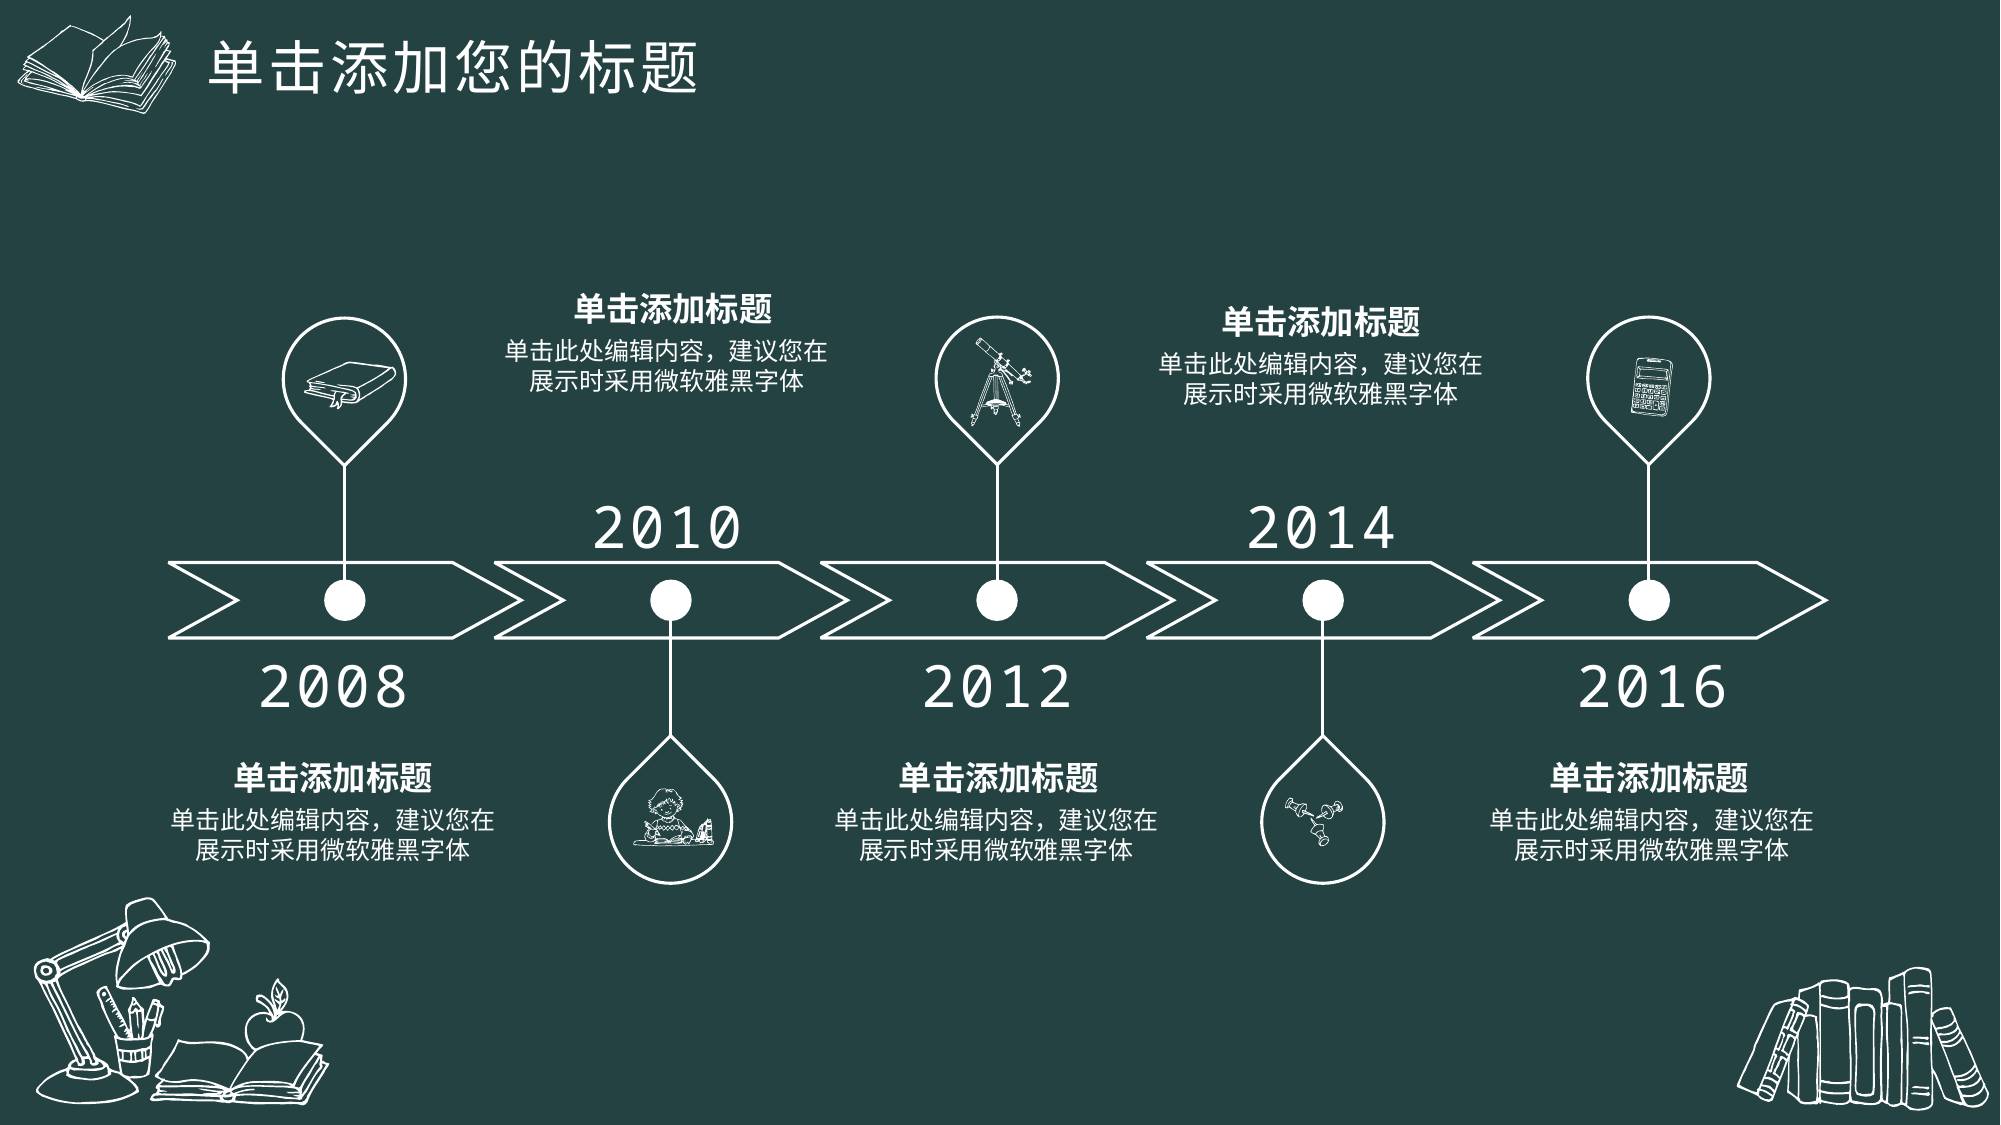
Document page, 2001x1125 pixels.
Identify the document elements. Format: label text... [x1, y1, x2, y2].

text_box [494, 562, 848, 639]
text_box [975, 578, 1019, 623]
text_box 单击添加标题 [1221, 300, 1421, 341]
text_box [1285, 797, 1344, 847]
text_box [970, 337, 1032, 427]
text_box 单击此处编辑内容，建议您在展示时采用微软雅黑字体 [829, 804, 1164, 865]
text_box 2014 [1245, 489, 1397, 560]
text_box 单击添加标题 [898, 756, 1099, 797]
text_box [1261, 735, 1385, 884]
text_box 单击添加您的标题 [191, 23, 766, 109]
text_box 2010 [590, 489, 743, 560]
text_box [609, 736, 732, 884]
text_box 2008 [257, 649, 409, 720]
text_box [1587, 317, 1711, 465]
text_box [303, 361, 397, 410]
text_box 单击此处编辑内容，建议您在展示时采用微软雅黑字体 [503, 335, 830, 396]
text_box [1472, 562, 1826, 639]
text_box 单击此处编辑内容，建议您在展示时采用微软雅黑字体 [1485, 804, 1819, 865]
text_box [820, 562, 1174, 639]
text_box 单击添加标题 [233, 756, 433, 797]
text_box [1301, 578, 1345, 622]
text_box [936, 317, 1059, 465]
text_box 单击添加标题 [1549, 756, 1750, 797]
picture [0, 0, 2000, 1125]
text_box [649, 578, 693, 622]
text_box 单击添加标题 [572, 288, 773, 329]
text_box 2016 [1576, 649, 1728, 720]
text_box [323, 578, 367, 623]
text_box 单击此处编辑内容，建议您在展示时采用微软雅黑字体 [168, 804, 498, 865]
text_box 单击此处编辑内容，建议您在展示时采用微软雅黑字体 [1157, 348, 1484, 409]
text_box [283, 318, 406, 466]
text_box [1630, 357, 1674, 417]
text_box 2012 [920, 649, 1073, 720]
text_box [1146, 562, 1500, 639]
text_box [168, 562, 522, 639]
text_box [1627, 578, 1672, 623]
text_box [633, 788, 715, 847]
